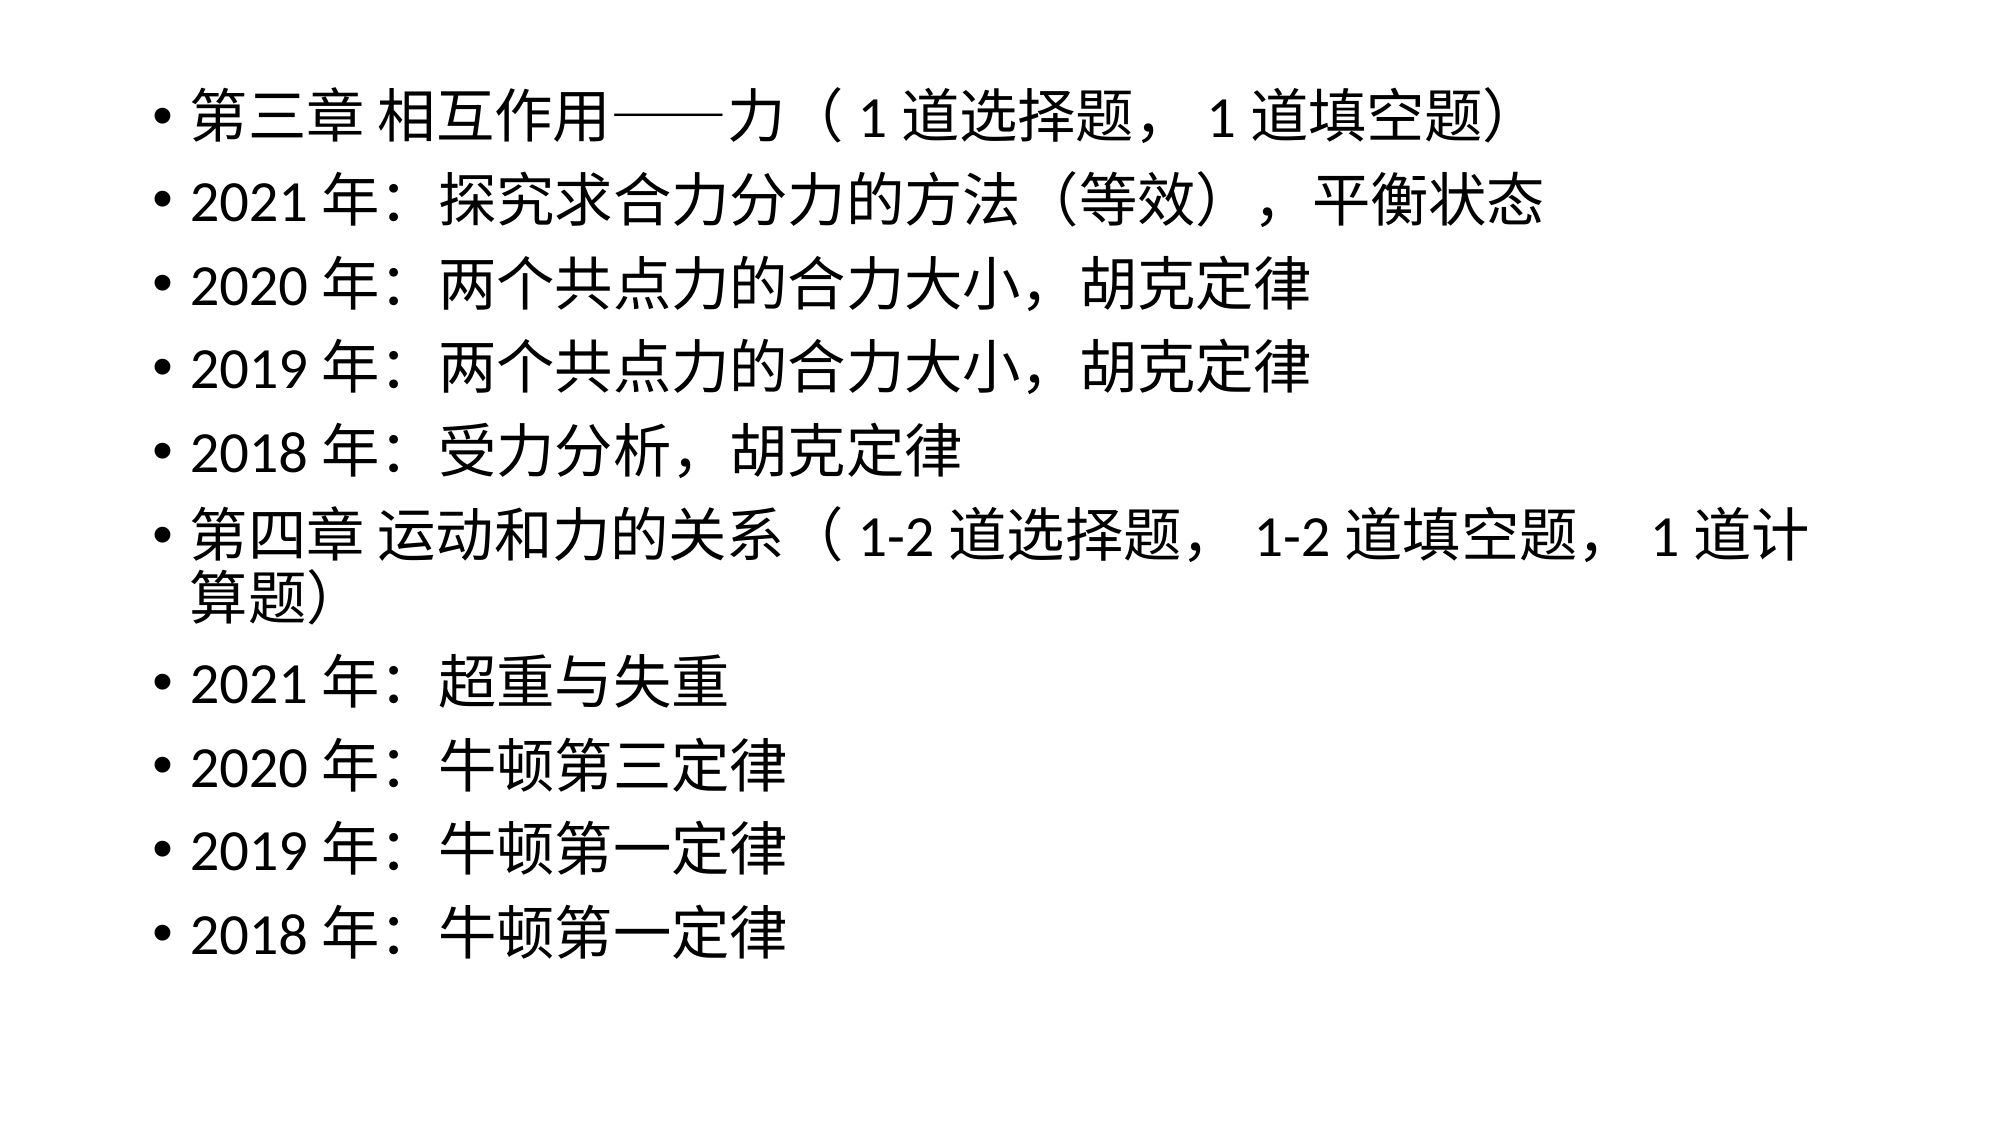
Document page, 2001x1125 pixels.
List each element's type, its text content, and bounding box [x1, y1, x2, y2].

list 第三章 相互作用——力（1道选择题，1道填空题） 2021年：探究求合力分力的方法（等效），平衡状态 2020年：两个共点力的合力大小，胡克定律 2019年：两个共点力的合力大小，胡克定律 2018年：受力分析，胡克定律 第四章 运动和力的关系（1-2道选择题，1-2道填空题，1道计算题） 2021年：超重与失重 2020年：牛顿第三定律 2019年：牛顿第一定律 2018年：牛顿第一定律 [137, 79, 1863, 1014]
